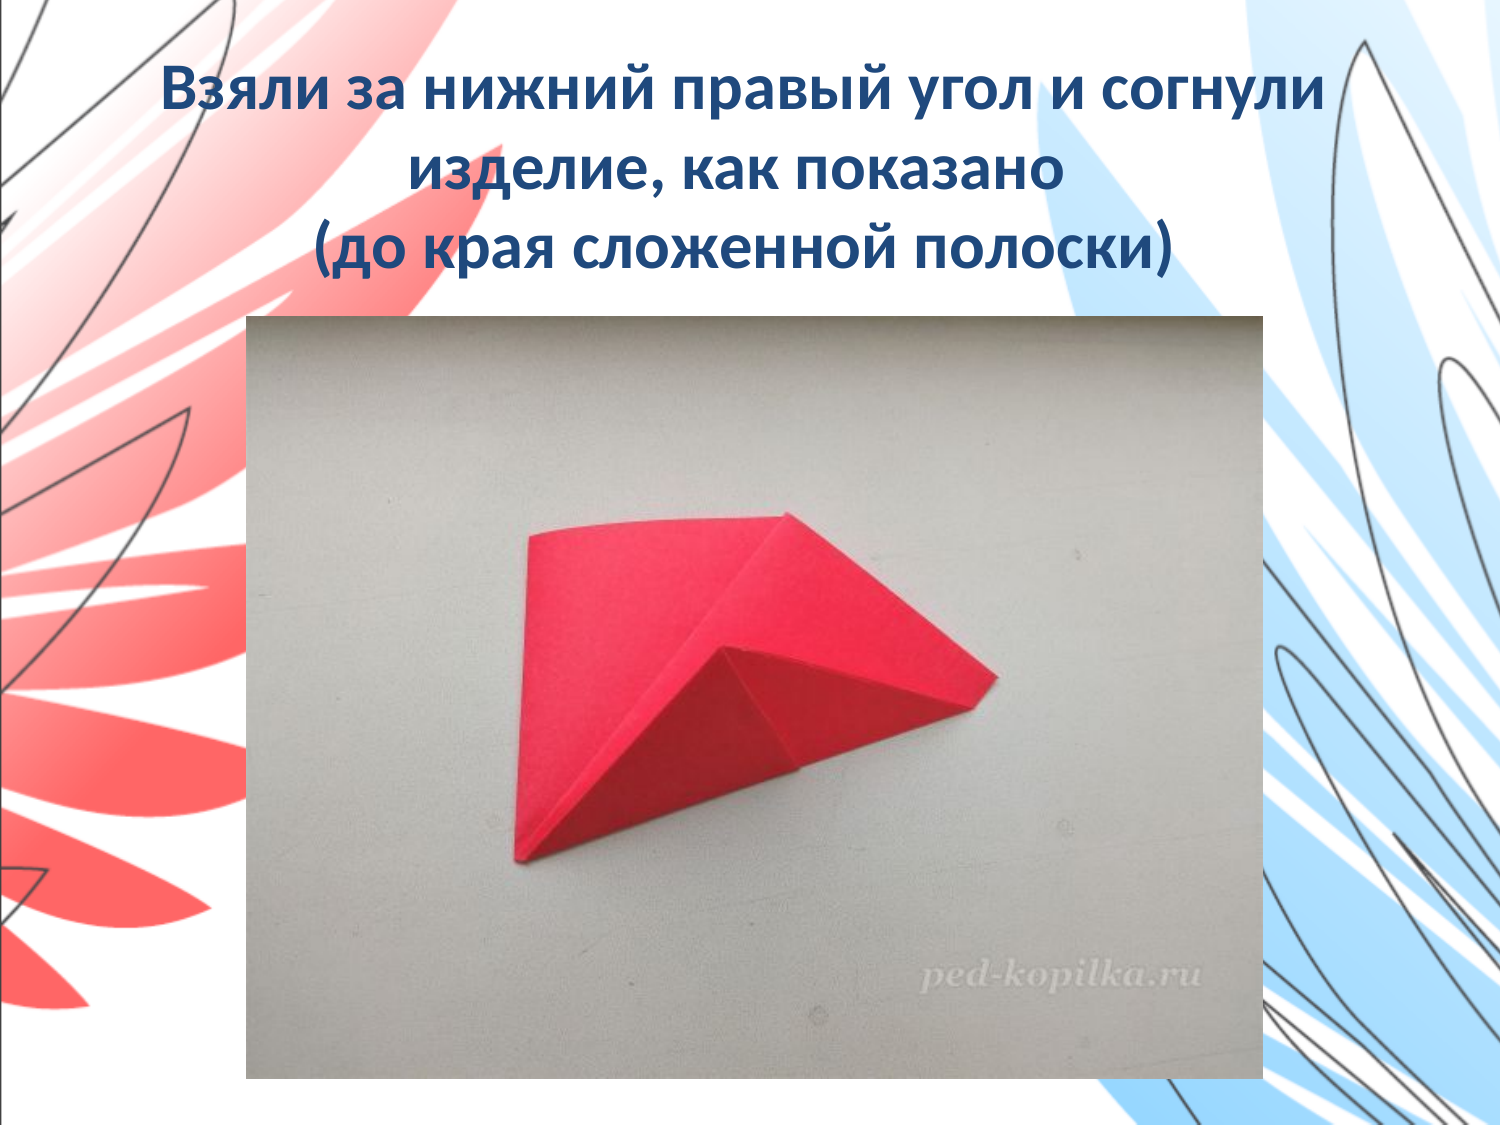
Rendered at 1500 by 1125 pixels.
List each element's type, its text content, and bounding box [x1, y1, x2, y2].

picture [0, 0, 1500, 1125]
text_box Взяли за нижний правый угол и согнули изделие, как показано (до края сложенной полоски) [23, 35, 1465, 290]
